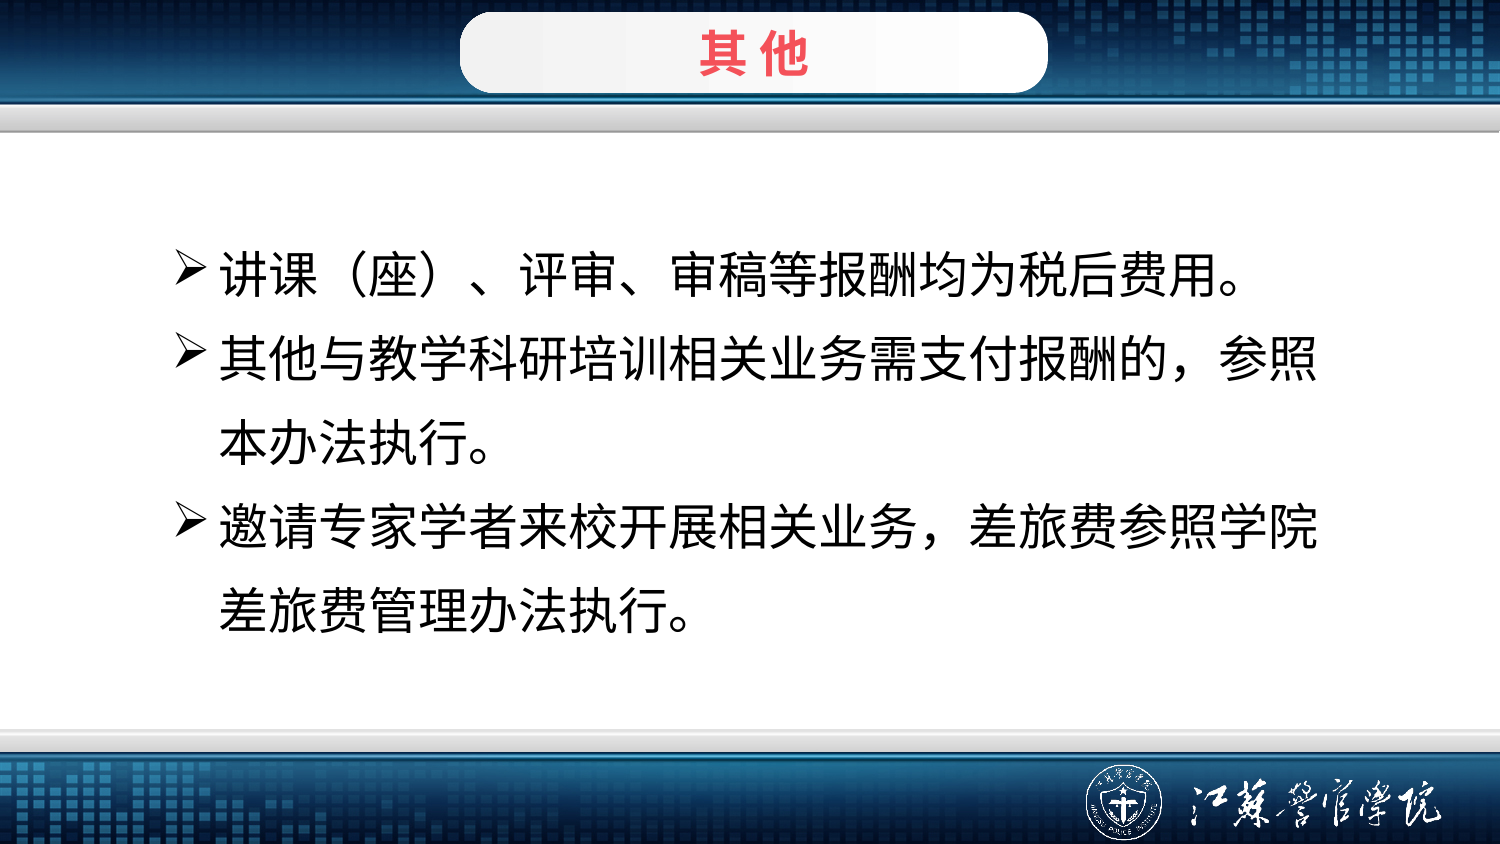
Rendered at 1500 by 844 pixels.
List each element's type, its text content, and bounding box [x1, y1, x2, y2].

text_box 讲课（座）、评审、审稿等报酬均为税后费用。 其他与教学科研培训相关业务需支付报酬的，参照本办法执行。 邀请专家学者来校开展相关业务，差旅费参照学院差旅费管理办法执行。 [156, 211, 1379, 647]
picture [0, 729, 1500, 844]
picture [0, 0, 1500, 133]
